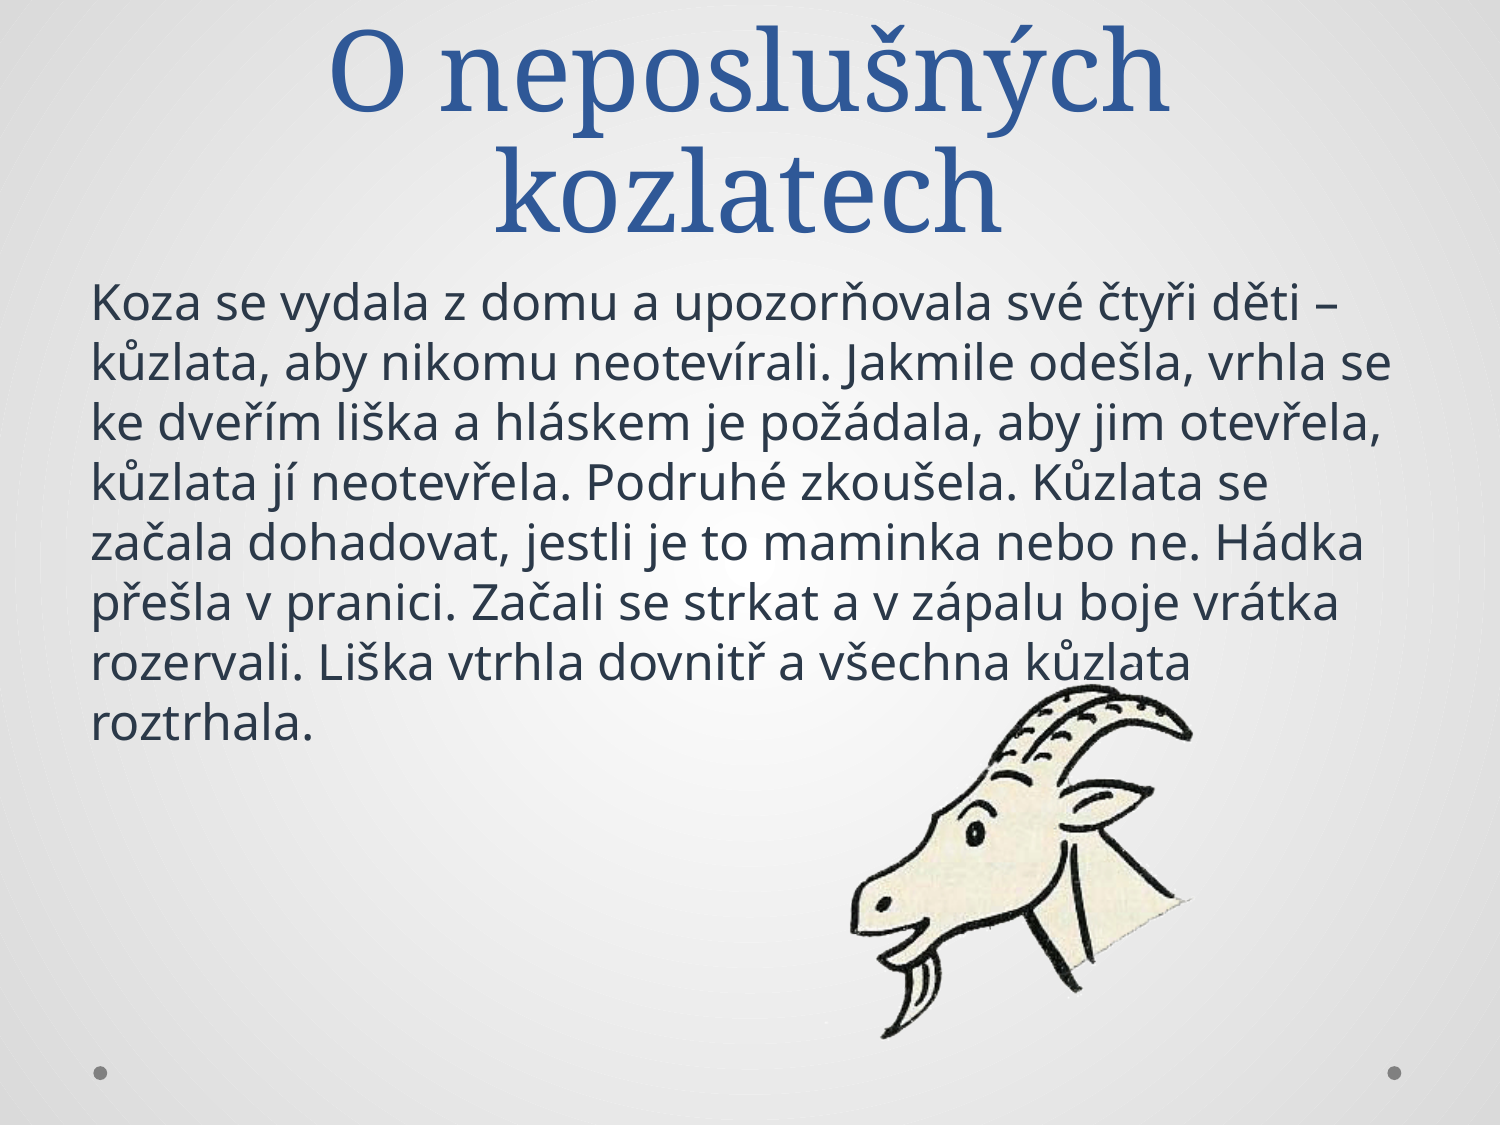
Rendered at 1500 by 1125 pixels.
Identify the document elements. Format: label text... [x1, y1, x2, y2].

list Koza se vydala z domu a upozorňovala své čtyři děti – kůzlata, aby nikomu neotevírali. Jakmile odešla, vrhla se ke dveřím liška a hláskem je požádala, aby jim otevřela, kůzlata jí neotevřela. Podruhé zkoušela. Kůzlata se začala dohadovat, jestli je to maminka nebo ne. Hádka přešla v pranici. Začali se strkat a v zápalu boje vrátka rozervali. Liška vtrhla dovnitř a všechna kůzlata roztrhala. [75, 262, 1425, 1005]
title O neposlušných kozlatech [75, 0, 1425, 262]
picture [796, 644, 1220, 1077]
